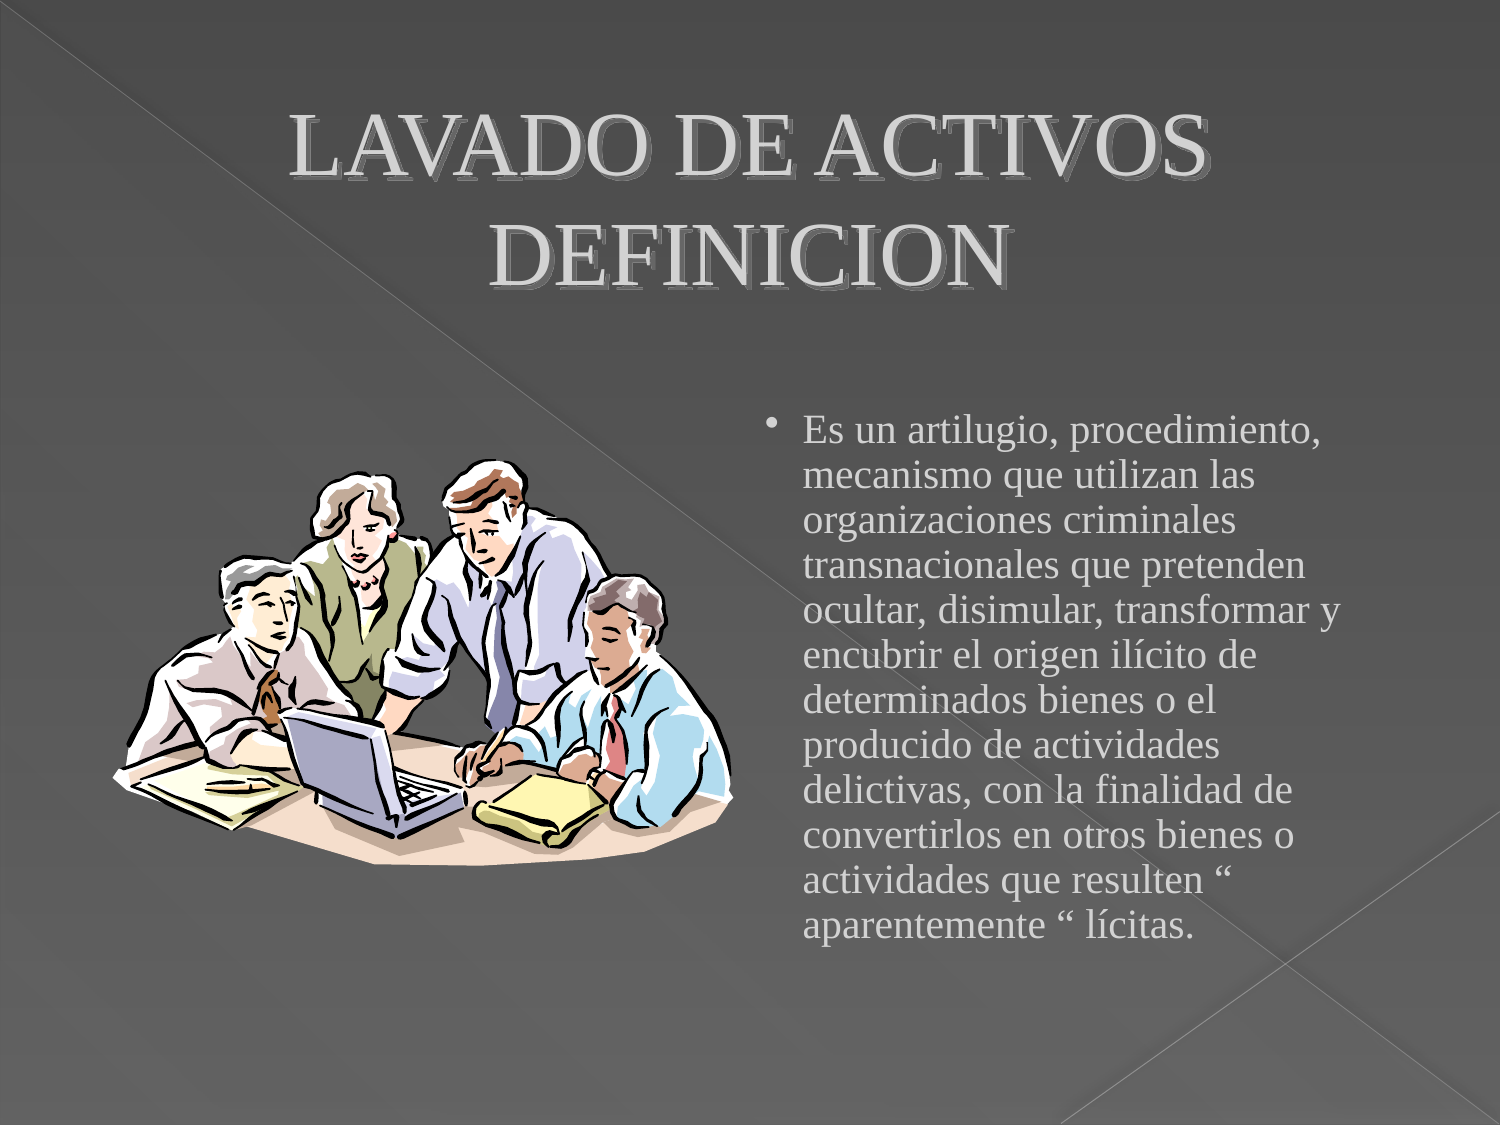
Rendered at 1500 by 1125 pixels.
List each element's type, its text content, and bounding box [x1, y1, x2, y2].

text_box LAVADO DE ACTIVOS DEFINICION [112, 99, 1388, 288]
picture [112, 454, 738, 871]
text_box Es un artilugio, procedimiento, mecanismo que utilizan las organizaciones criminales transnacionales que pretenden ocultar, disimular, transformar y encubrir el origen ilícito de determinados bienes o el producido de actividades delictivas, con la finalidad de convertirlos en otros bienes o actividades que resulten “ aparentemente “ lícitas. [750, 399, 1375, 1075]
